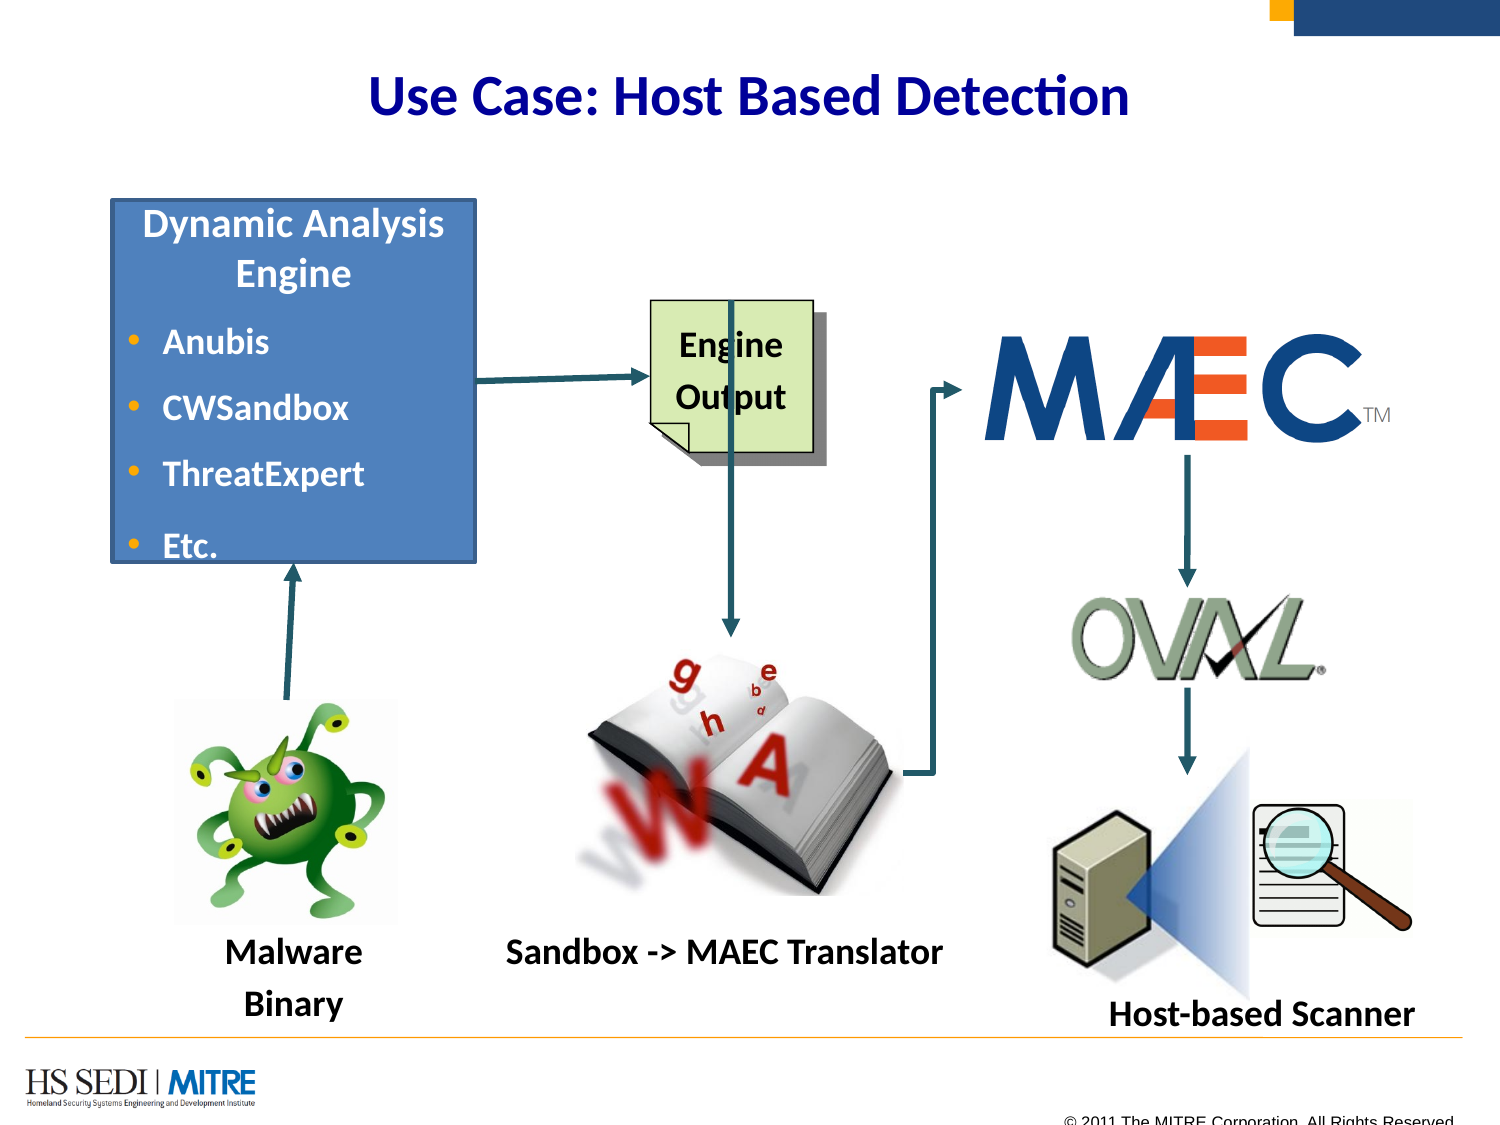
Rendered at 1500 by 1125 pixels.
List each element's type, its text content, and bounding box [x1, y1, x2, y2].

picture [20, 1058, 271, 1122]
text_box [902, 389, 963, 774]
picture [962, 324, 1413, 456]
text_box Host-based Scanner [1074, 974, 1450, 1042]
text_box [474, 649, 976, 974]
picture [1036, 727, 1413, 1026]
text_box Engine Output [650, 300, 728, 453]
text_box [162, 699, 426, 1030]
title Use Case: Host Based Detection [74, 57, 1426, 246]
picture [1062, 587, 1334, 693]
text_box Engine Output [735, 300, 814, 453]
text_box Dynamic Analysis Engine Anubis CWSandbox ThreatExpert Etc. [110, 198, 477, 564]
